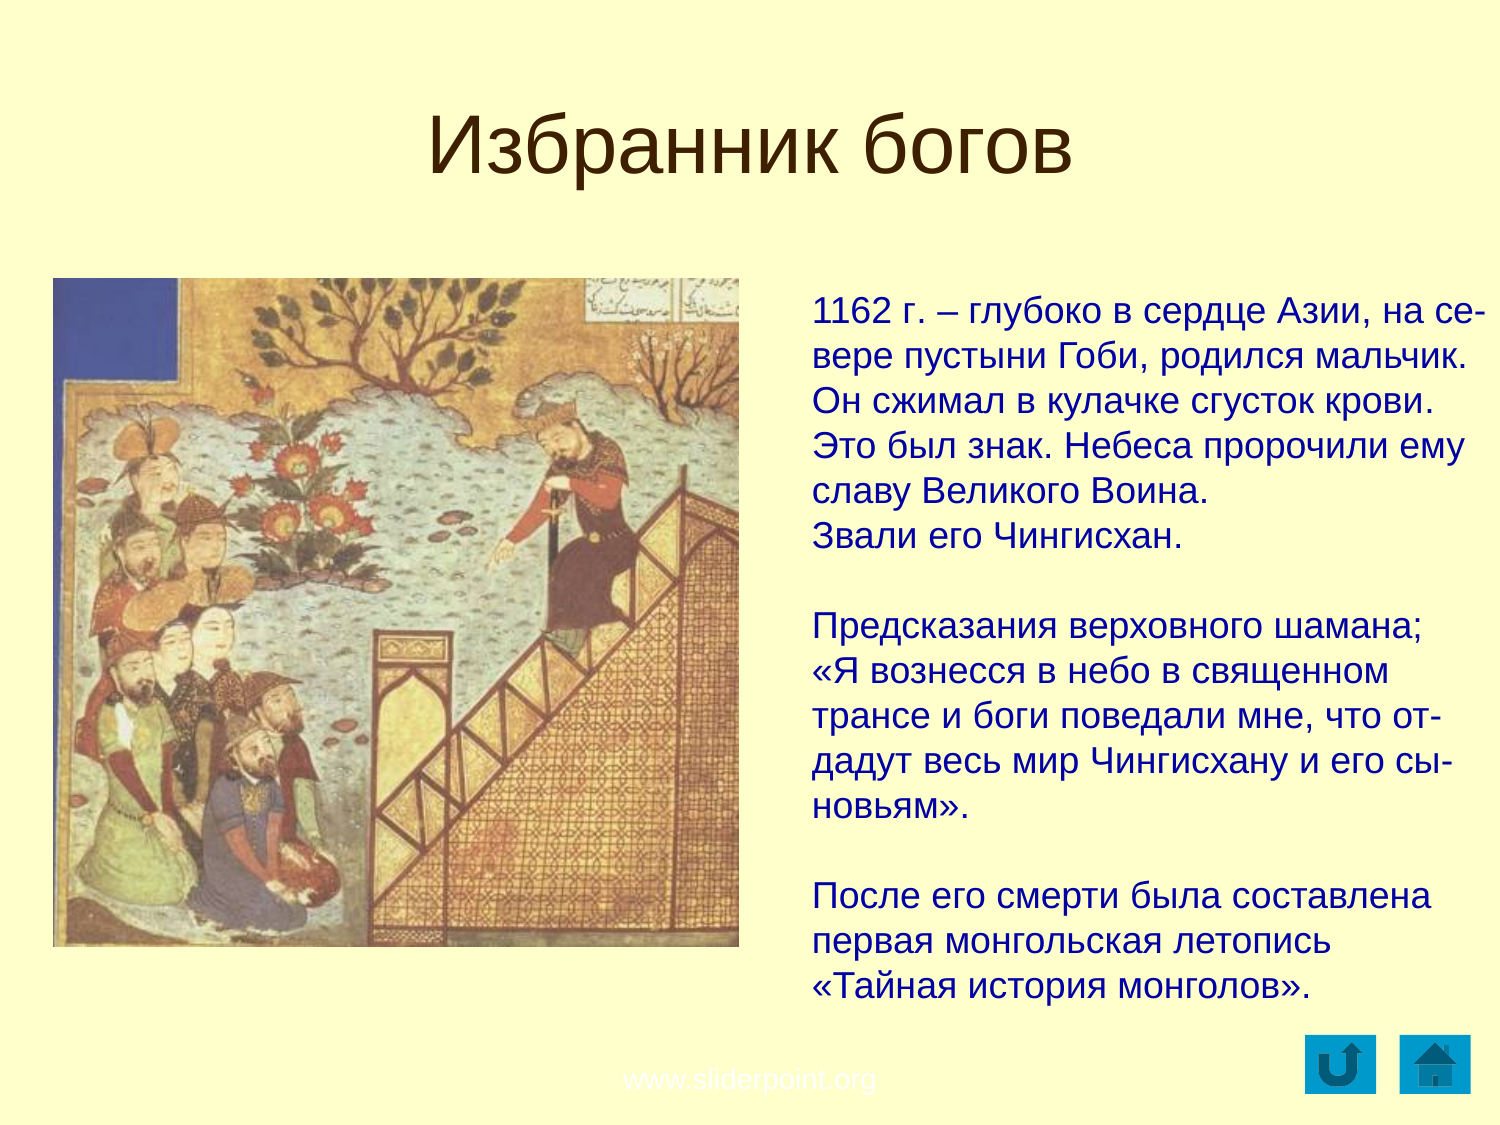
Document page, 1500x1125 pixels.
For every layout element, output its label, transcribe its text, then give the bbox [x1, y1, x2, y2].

text_box [1305, 1034, 1377, 1094]
text_box [1399, 1034, 1471, 1094]
picture [52, 278, 739, 947]
text_box 1162 г. – глубоко в сердце Азии, на се- вере пустыни Гоби, родился мальчик. Он сжимал в кулачке сгусток крови. Это был знак. Небеса пророчили ему славу Великого Воина. Звали его Чингисхан. Предсказания верховного шамана; «Я вознесся в небо в священном трансе и боги поведали мне, что от- дадут весь мир Чингисхану и его сы- новьям». После его смерти была составлена первая монгольская летопись «Тайная история монголов». [797, 278, 1500, 1014]
title Избранник богов [52, 30, 1450, 249]
footer www.sliderpoint.org [512, 1024, 988, 1103]
